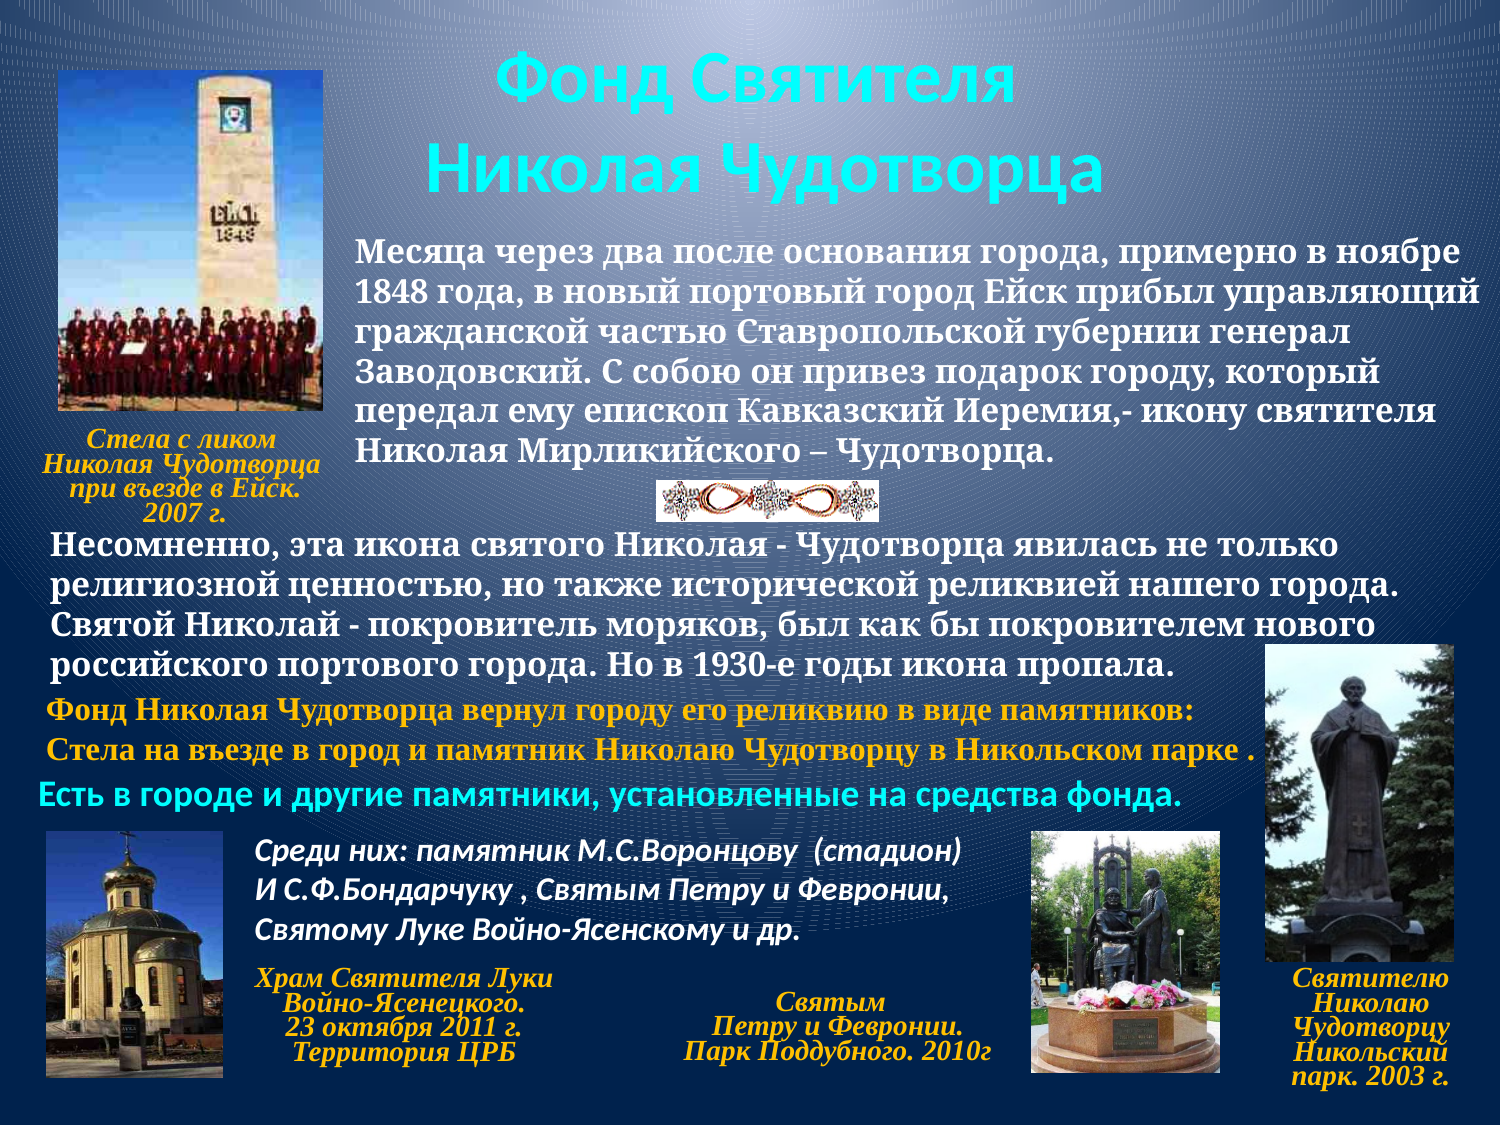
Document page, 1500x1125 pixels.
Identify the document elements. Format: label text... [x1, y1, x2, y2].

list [58, 70, 324, 411]
text_box Святителю Николаю Чудотворцу Никольский парк. 2003 г. [1242, 960, 1500, 1098]
picture [1265, 644, 1454, 962]
text_box Среди них: памятник М.С.Воронцову (стадион) И С.Ф.Бондарчуку , Святым Петру и Февронии, Святому Луке Войно-Ясенскому и др. [239, 820, 979, 955]
text_box Фонд Николая Чудотворца вернул городу его реликвию в виде памятников: Стела на въезде в город и памятник Николаю Чудотворцу в Никольском парке . [31, 679, 1260, 775]
text_box Несомненно, эта икона святого Николая - Чудотворца явилась не только религиозной ценностью, но также исторической реликвией нашего города. Святой Николай - покровитель моряков, был как бы покровителем нового российского портового города. Но в 1930-е годы икона пропала. [35, 515, 1477, 690]
text_box Стела с ликом Николая Чудотворца при въезде в Ейск. 2007 г. [0, 421, 364, 535]
text_box Храм Святителя Луки Войно-Ясенецкого. 23 октября 2011 г. Территория ЦРБ [228, 960, 586, 1074]
picture [655, 480, 880, 523]
text_box Есть в городе и другие памятники, установленные на средства фонда. [23, 761, 1207, 822]
picture [1030, 831, 1220, 1074]
title Фонд Святителя Николая Чудотворца [82, 23, 1432, 211]
picture [46, 831, 223, 1078]
text_box Святым Петру и Февронии. Парк Поддубного. 2010г [609, 984, 1025, 1073]
text_box Месяца через два после основания города, примерно в ноябре 1848 года, в новый портовый город Ейск прибыл управляющий гражданской частью Ставропольской губернии генерал Заводовский. С собою он привез подарок городу, который передал ему епископ Кавказский Иеремия,- икону святителя Николая Мирликийского – Чудотворца. [339, 222, 1500, 512]
